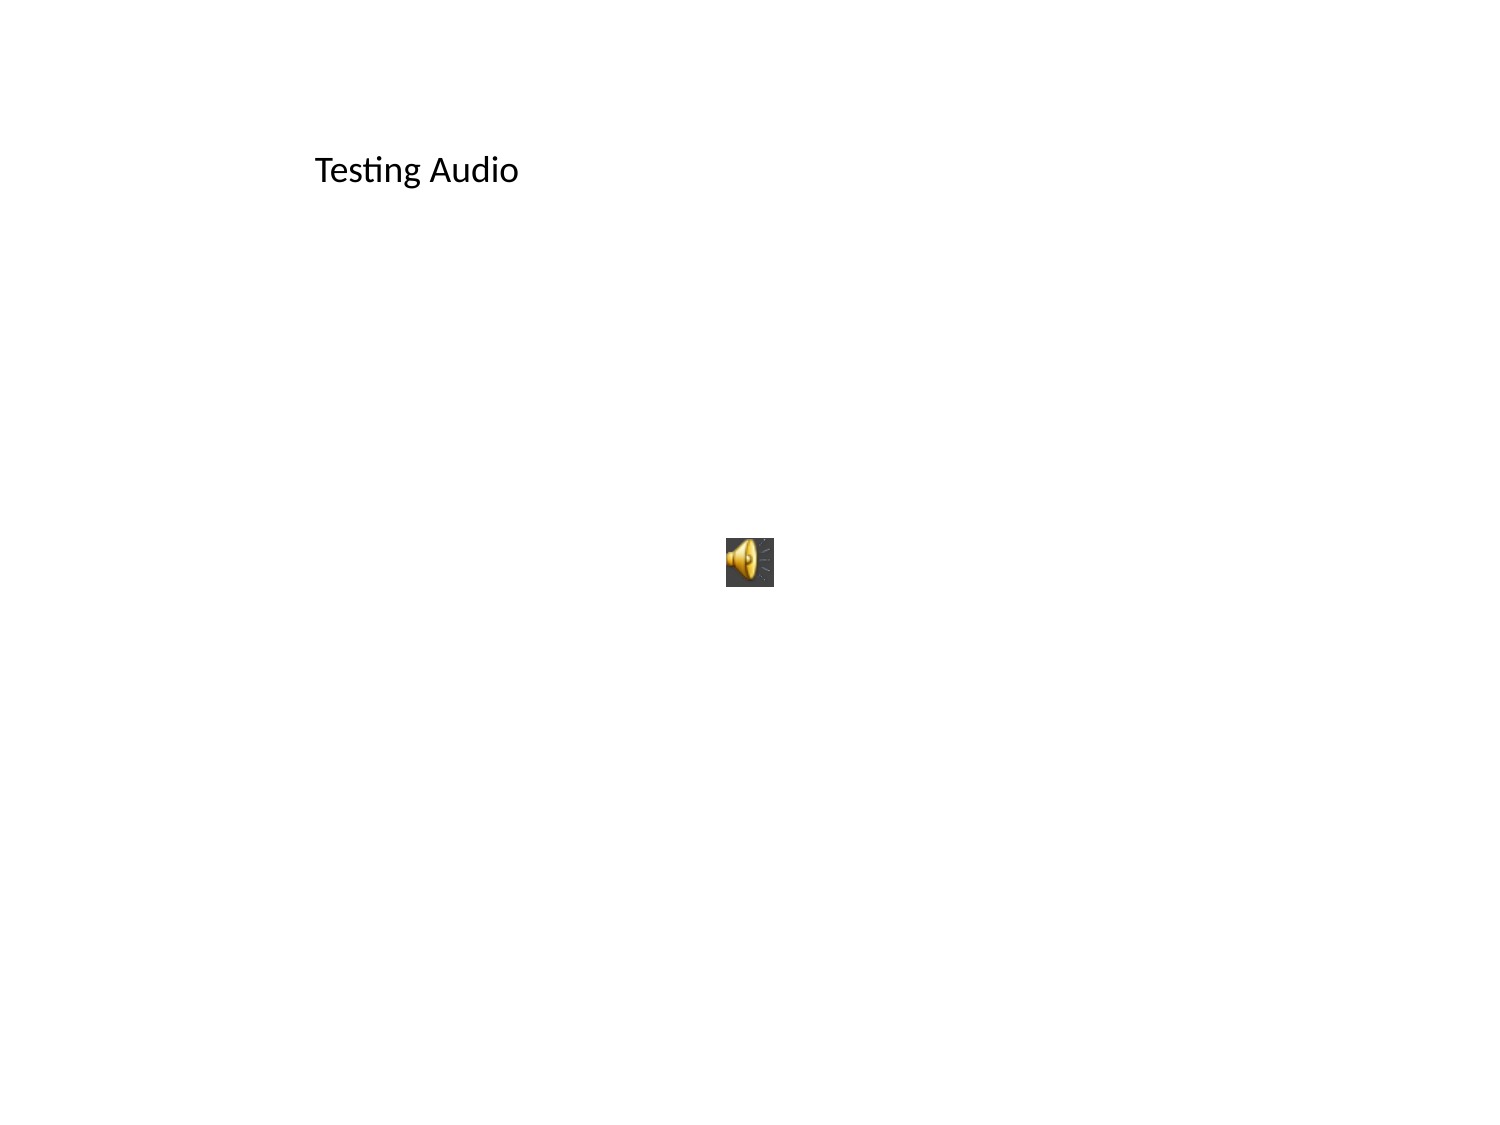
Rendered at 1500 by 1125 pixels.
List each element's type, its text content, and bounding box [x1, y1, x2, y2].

picture [724, 537, 776, 588]
text_box Testing Audio [299, 137, 988, 198]
